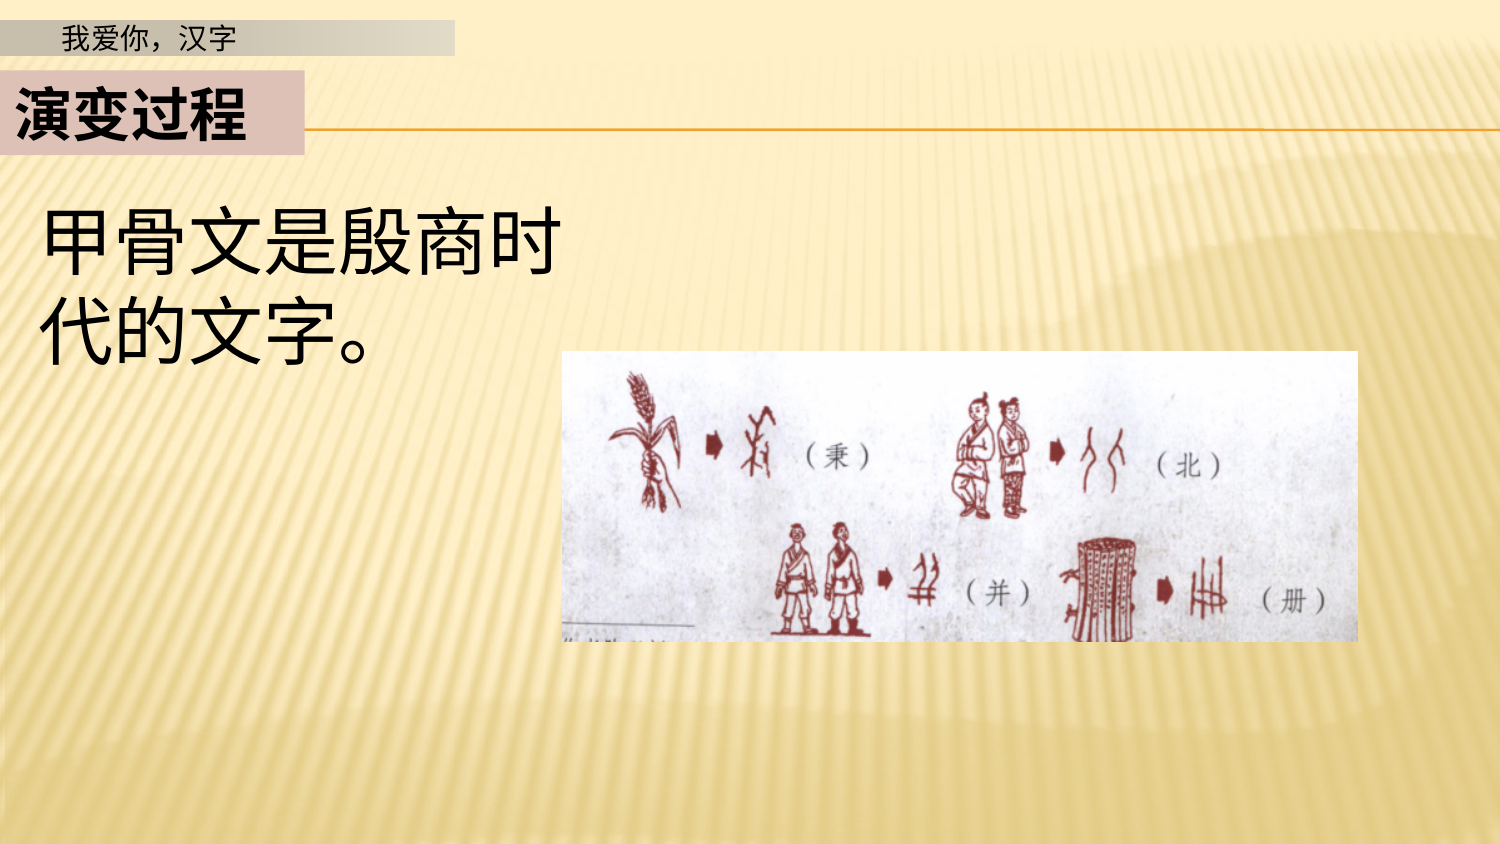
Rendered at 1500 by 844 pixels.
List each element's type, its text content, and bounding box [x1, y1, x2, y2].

text_box 甲骨文是殷商时代的文字。 [23, 187, 586, 383]
text_box 演变过程 [0, 70, 305, 156]
picture [562, 351, 1358, 642]
